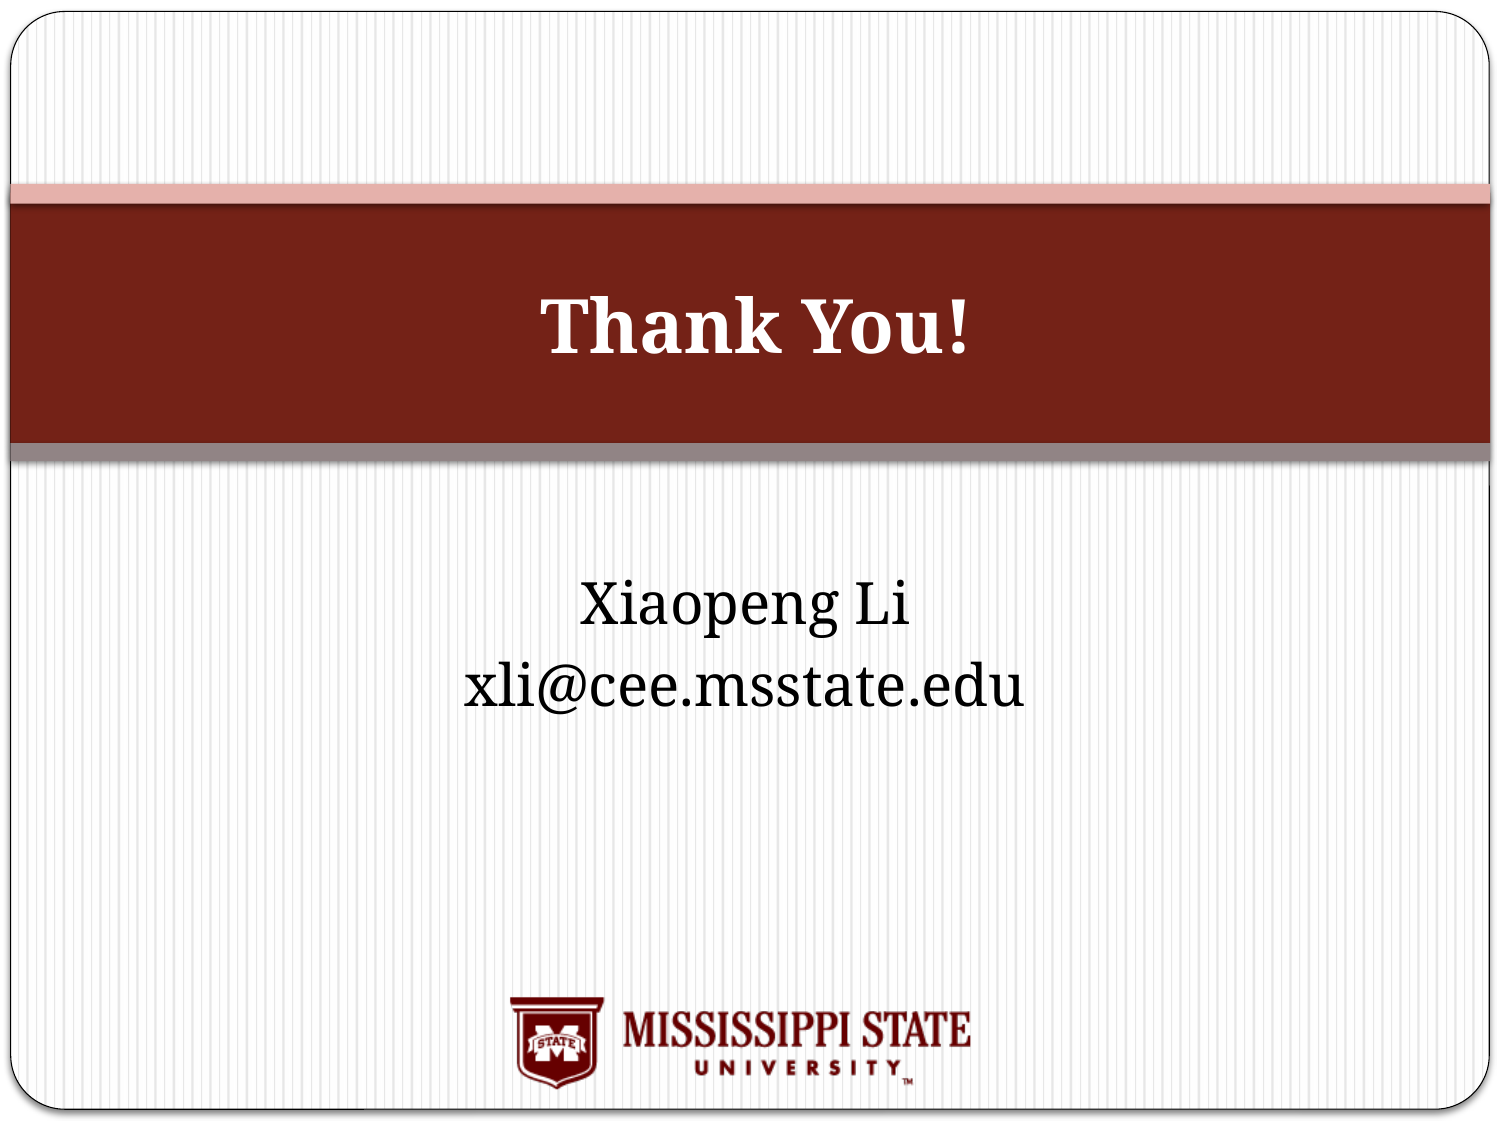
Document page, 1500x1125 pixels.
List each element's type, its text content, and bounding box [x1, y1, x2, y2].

title Thank You! [119, 206, 1395, 448]
subtitle Xiaopeng Li xli@cee.msstate.edu [220, 558, 1271, 821]
picture [496, 983, 985, 1104]
